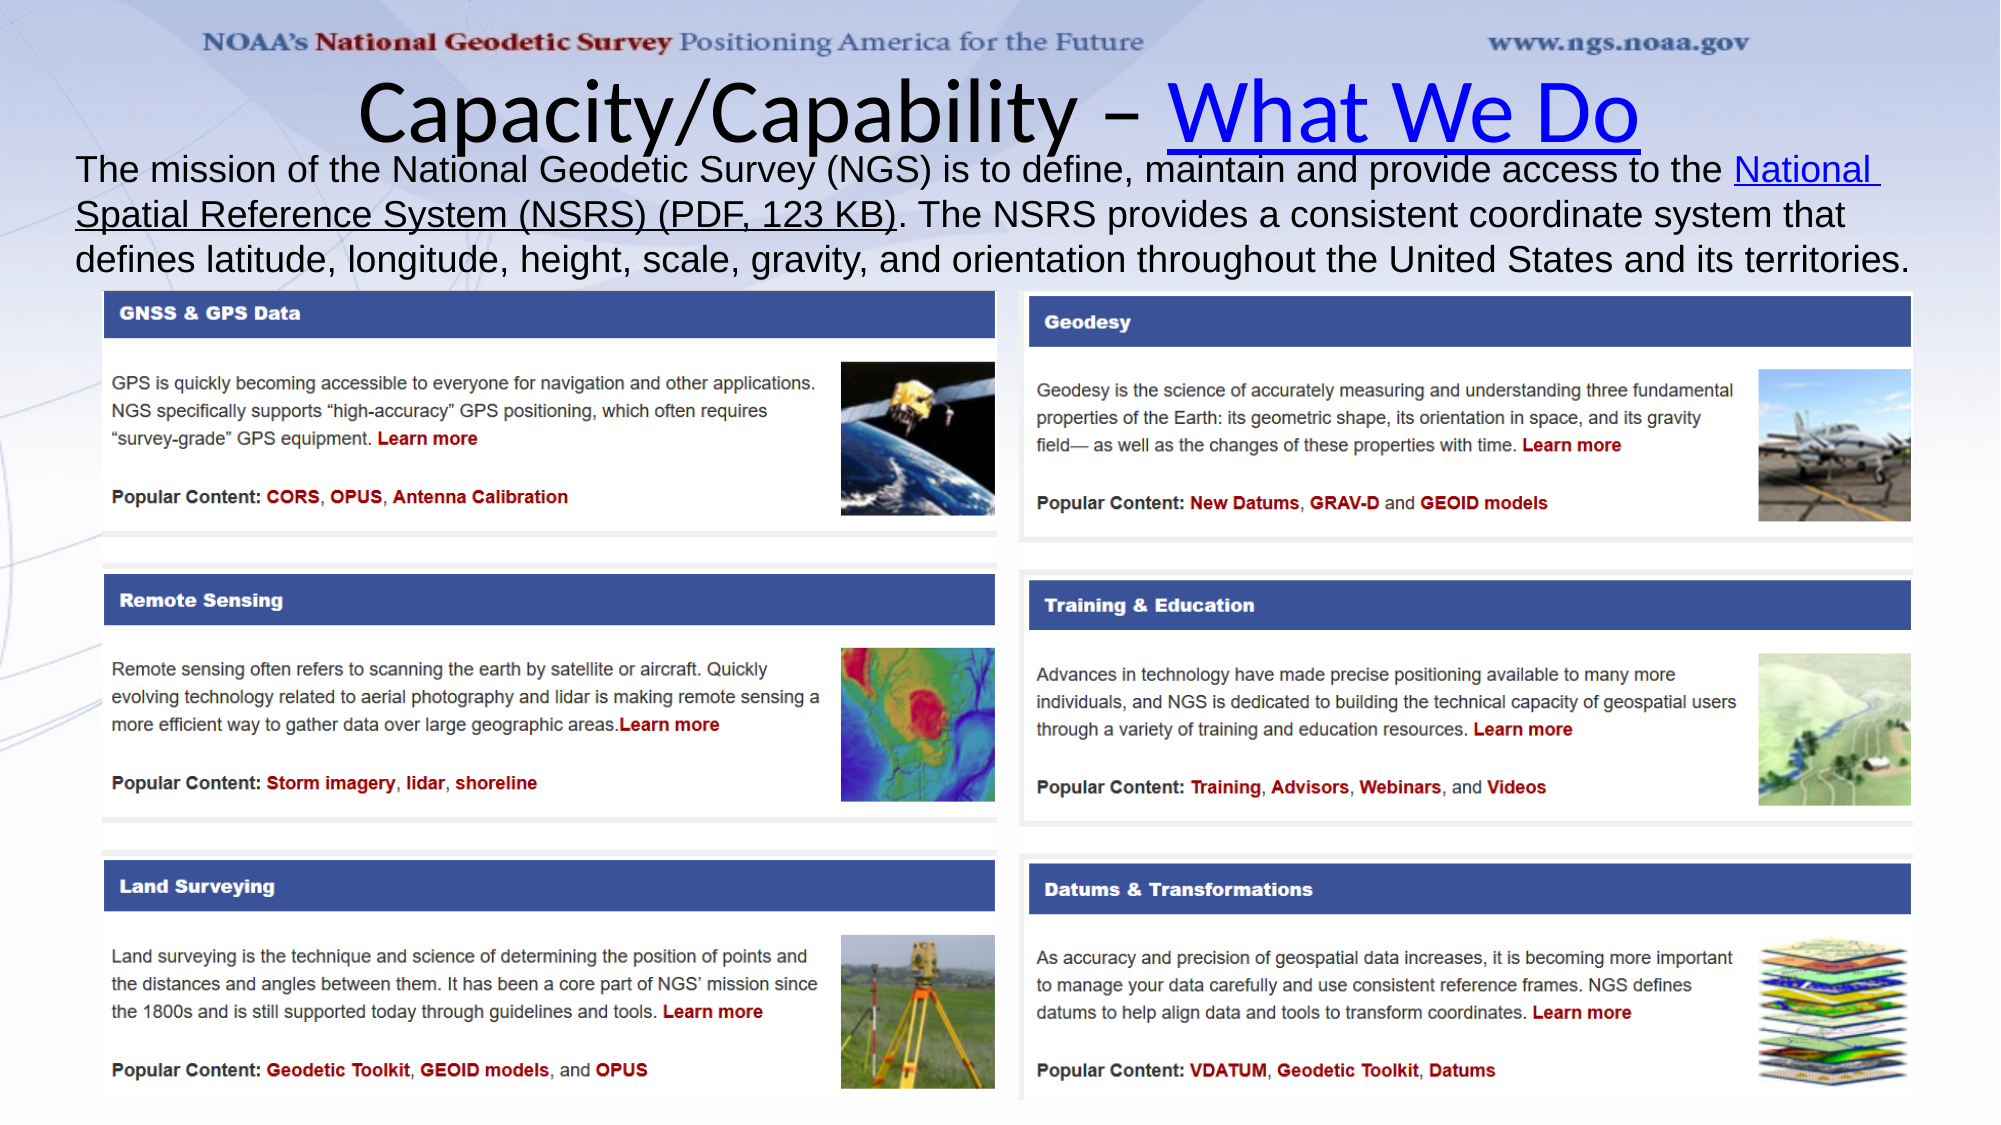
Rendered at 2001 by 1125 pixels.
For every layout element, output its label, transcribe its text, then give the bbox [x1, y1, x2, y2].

picture [0, 0, 2000, 1125]
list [1019, 290, 1913, 1101]
title Capacity/Capability – What We Do [99, 12, 1900, 137]
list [102, 290, 997, 1101]
text_box The mission of the National Geodetic Survey (NGS) is to define, maintain and provide access to the National Spatial Reference System (NSRS) (PDF, 123 KB). The NSRS provides a consistent coordinate system that defines latitude, longitude, height, scale, gravity, and orientation throughout the United States and its territories. [60, 137, 1927, 288]
